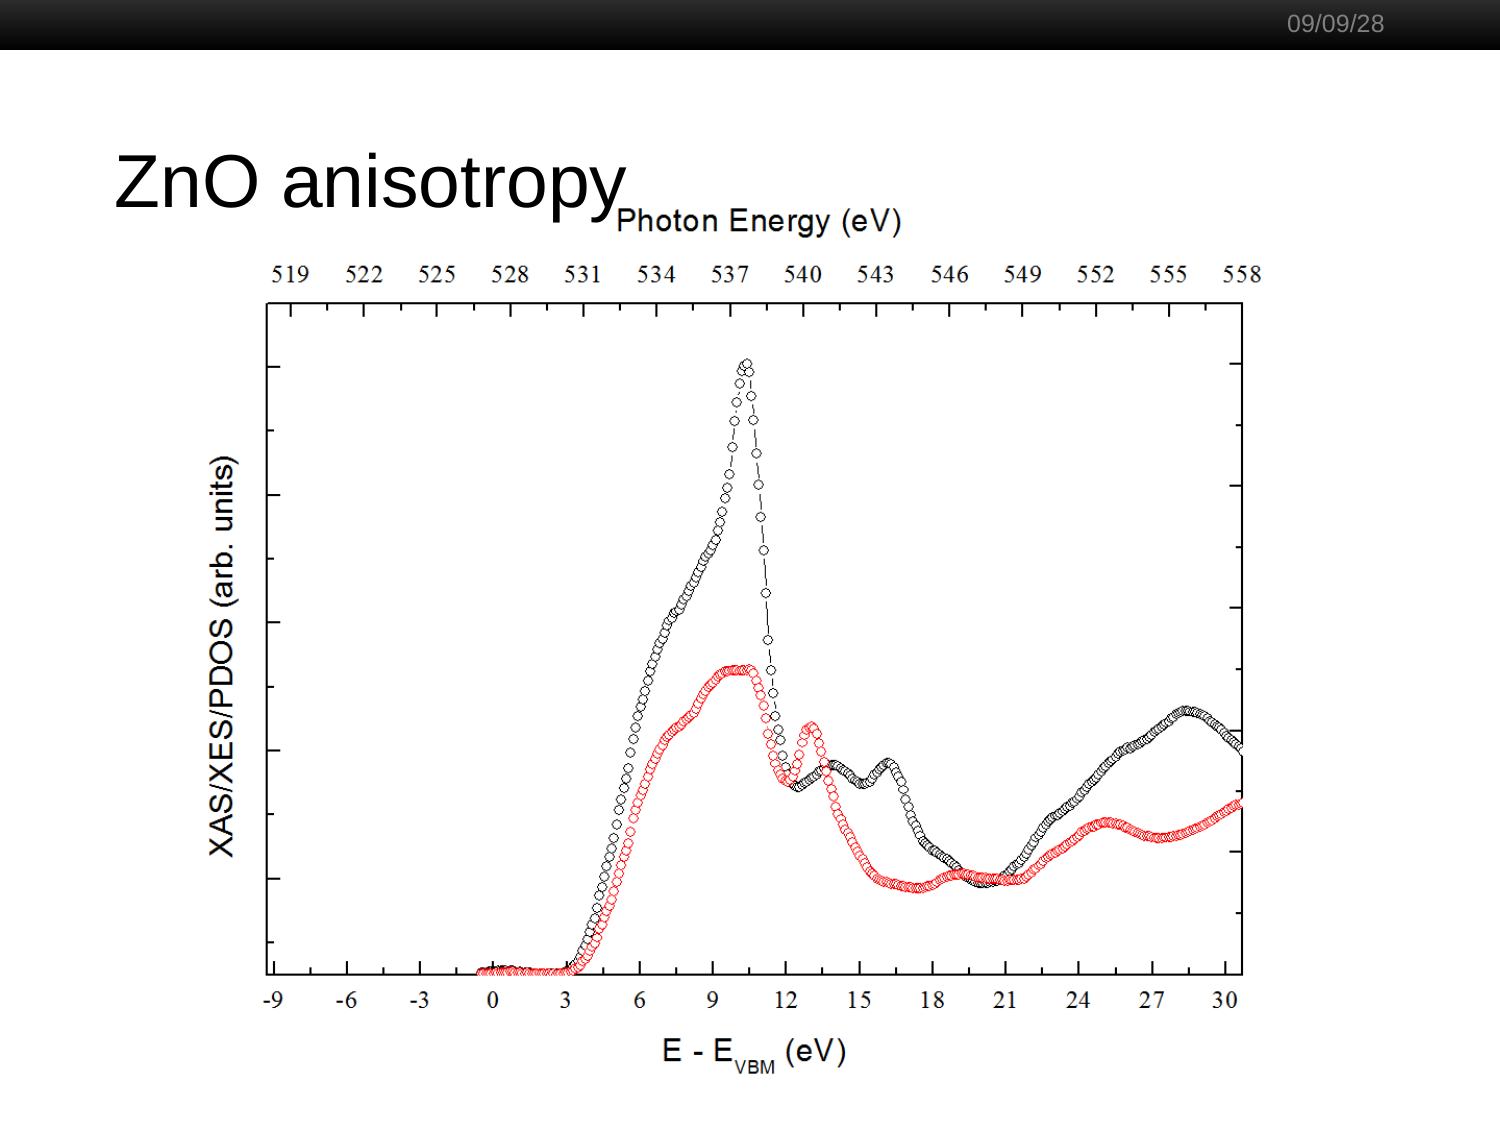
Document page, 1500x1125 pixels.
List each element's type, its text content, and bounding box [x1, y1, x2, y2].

title ZnO anisotropy [99, 124, 1401, 238]
text_box [46, 949, 329, 1090]
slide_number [1087, 0, 1401, 51]
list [198, 198, 1266, 1081]
